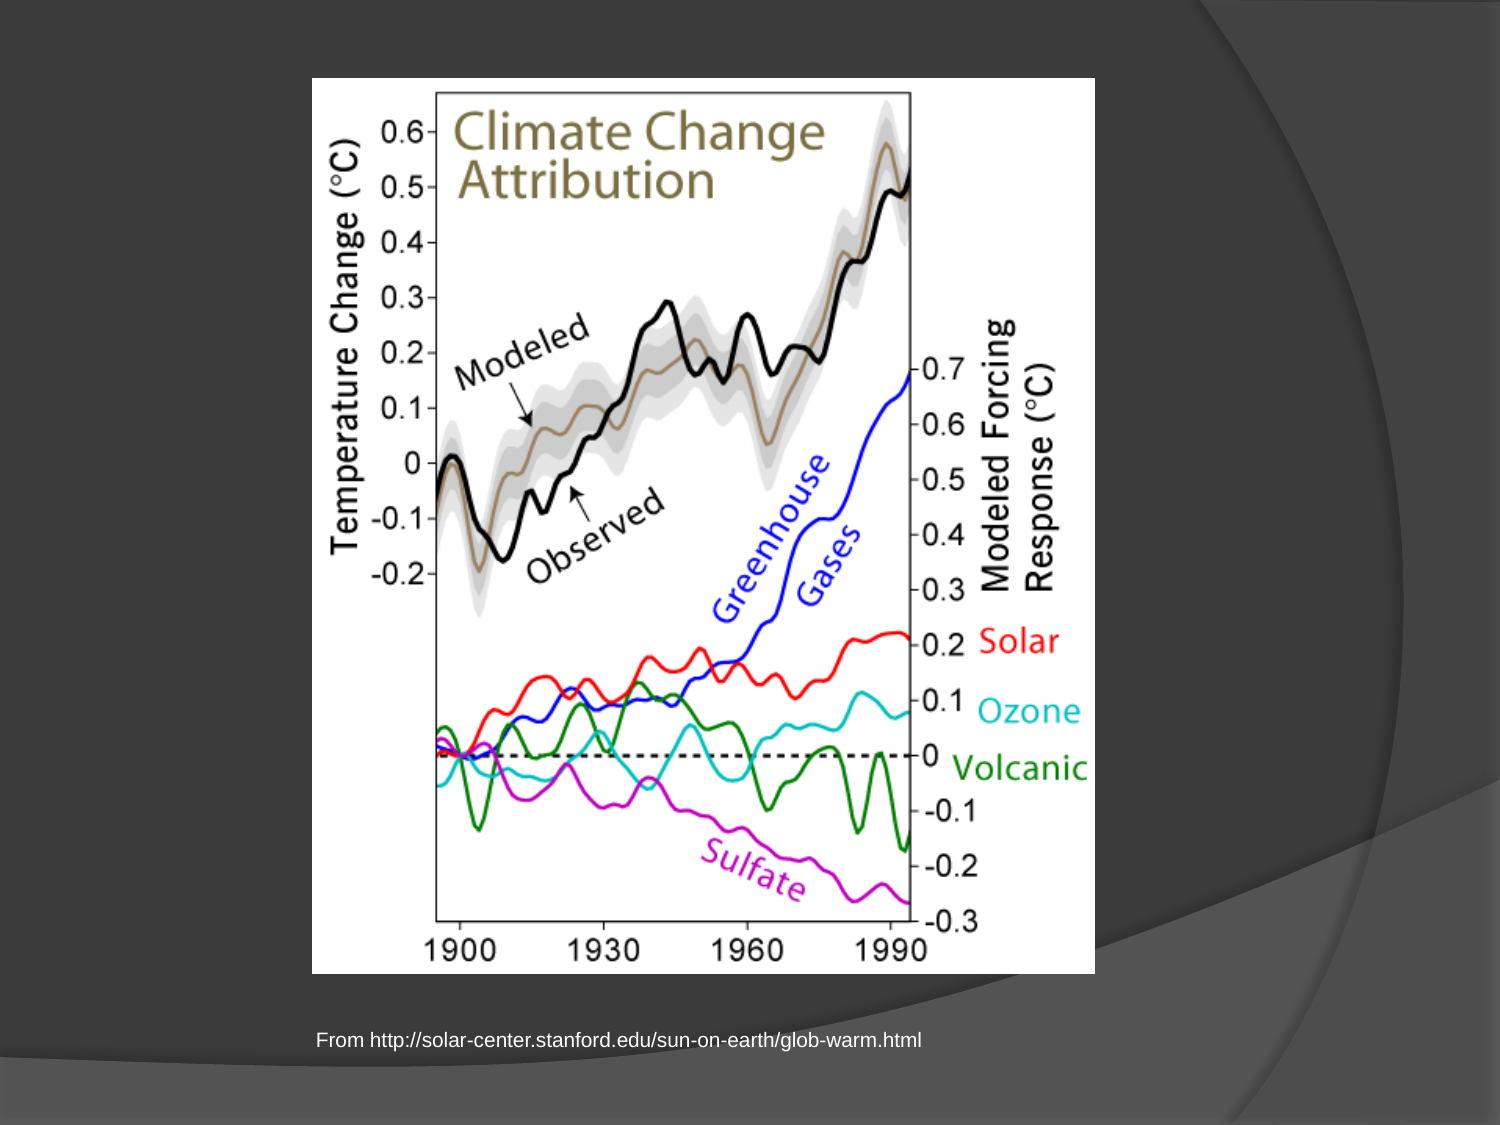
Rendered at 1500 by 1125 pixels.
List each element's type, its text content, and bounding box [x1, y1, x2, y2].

text_box From http://solar-center.stanford.edu/sun-on-earth/glob-warm.html [301, 1018, 1052, 1059]
picture [312, 77, 1095, 974]
